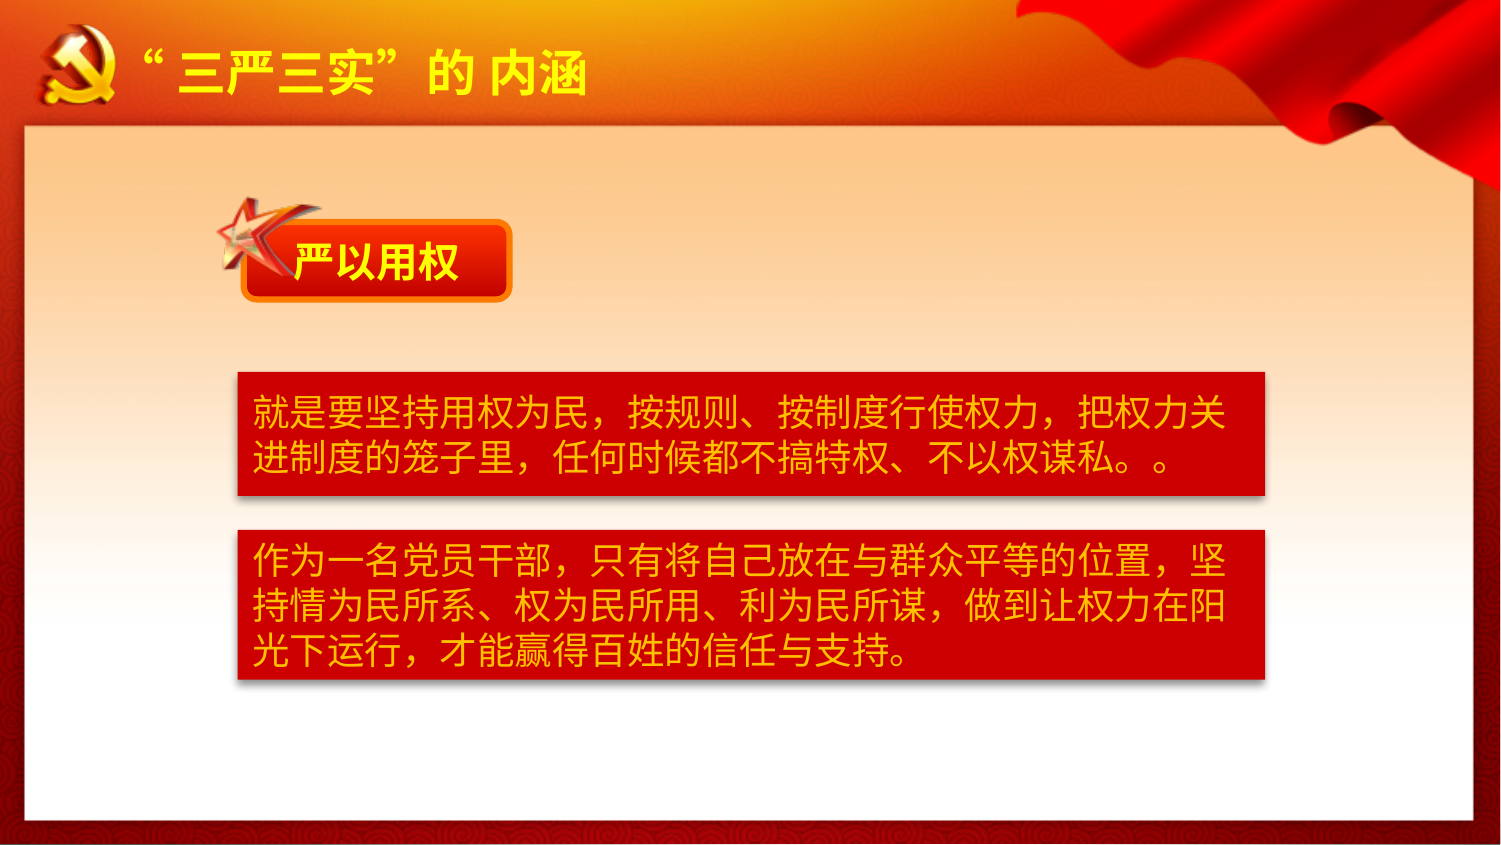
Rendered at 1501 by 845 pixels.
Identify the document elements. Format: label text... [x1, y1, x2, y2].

picture [0, 0, 1501, 845]
text_box 就是要坚持用权为民，按规则、按制度行使权力，把权力关进制度的笼子里，任何时候都不搞特权、不以权谋私。。 [237, 371, 1266, 496]
text_box “三严三实”的 内涵 [131, 33, 1053, 109]
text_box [212, 184, 510, 300]
text_box 作为一名党员干部，只有将自己放在与群众平等的位置，坚持情为民所系、权为民所用、利为民所谋，做到让权力在阳光下运行，才能赢得百姓的信任与支持。 [237, 529, 1266, 680]
